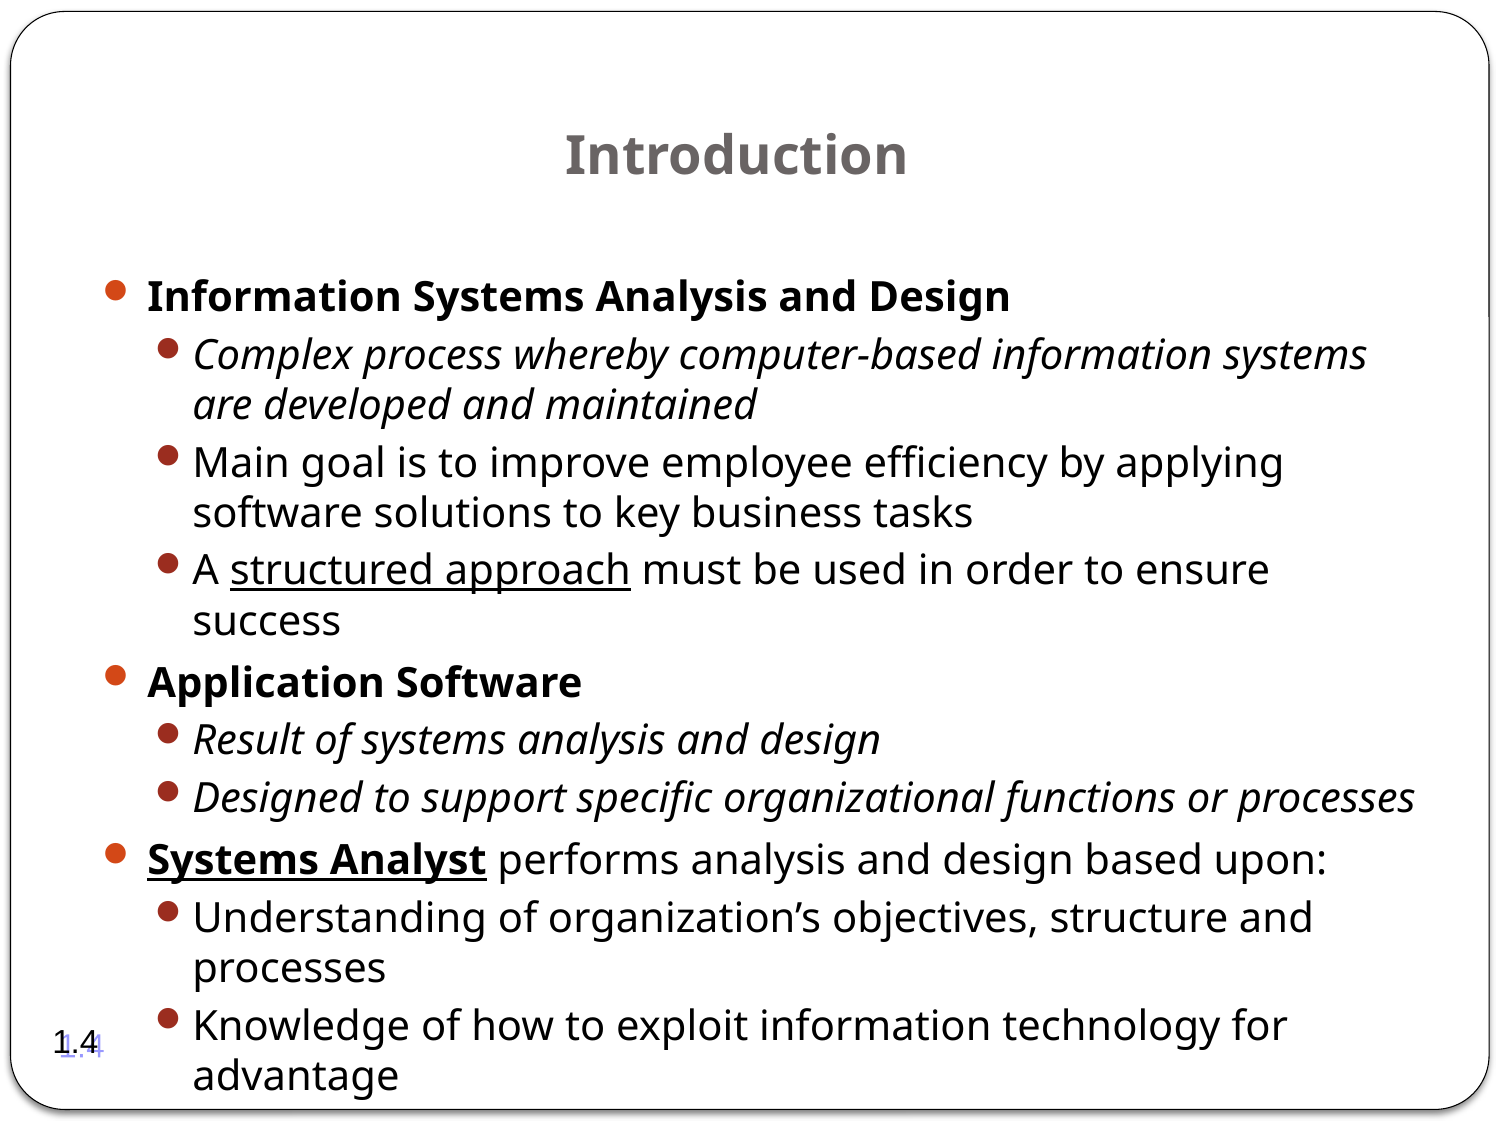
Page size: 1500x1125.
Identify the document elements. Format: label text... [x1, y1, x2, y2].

text_box 1.4 [37, 1012, 138, 1068]
list Information Systems Analysis and Design Complex process whereby computer-based information systems are developed and maintained Main goal is to improve employee efficiency by applying software solutions to key business tasks A structured approach must be used in order to ensure success Application Software Result of systems analysis and design Designed to support specific organizational functions or processes Systems Analyst performs analysis and design based upon: Understanding of organization’s objectives, structure and processes Knowledge of how to exploit information technology for advantage [87, 262, 1438, 1013]
title Introduction [99, 112, 1375, 200]
